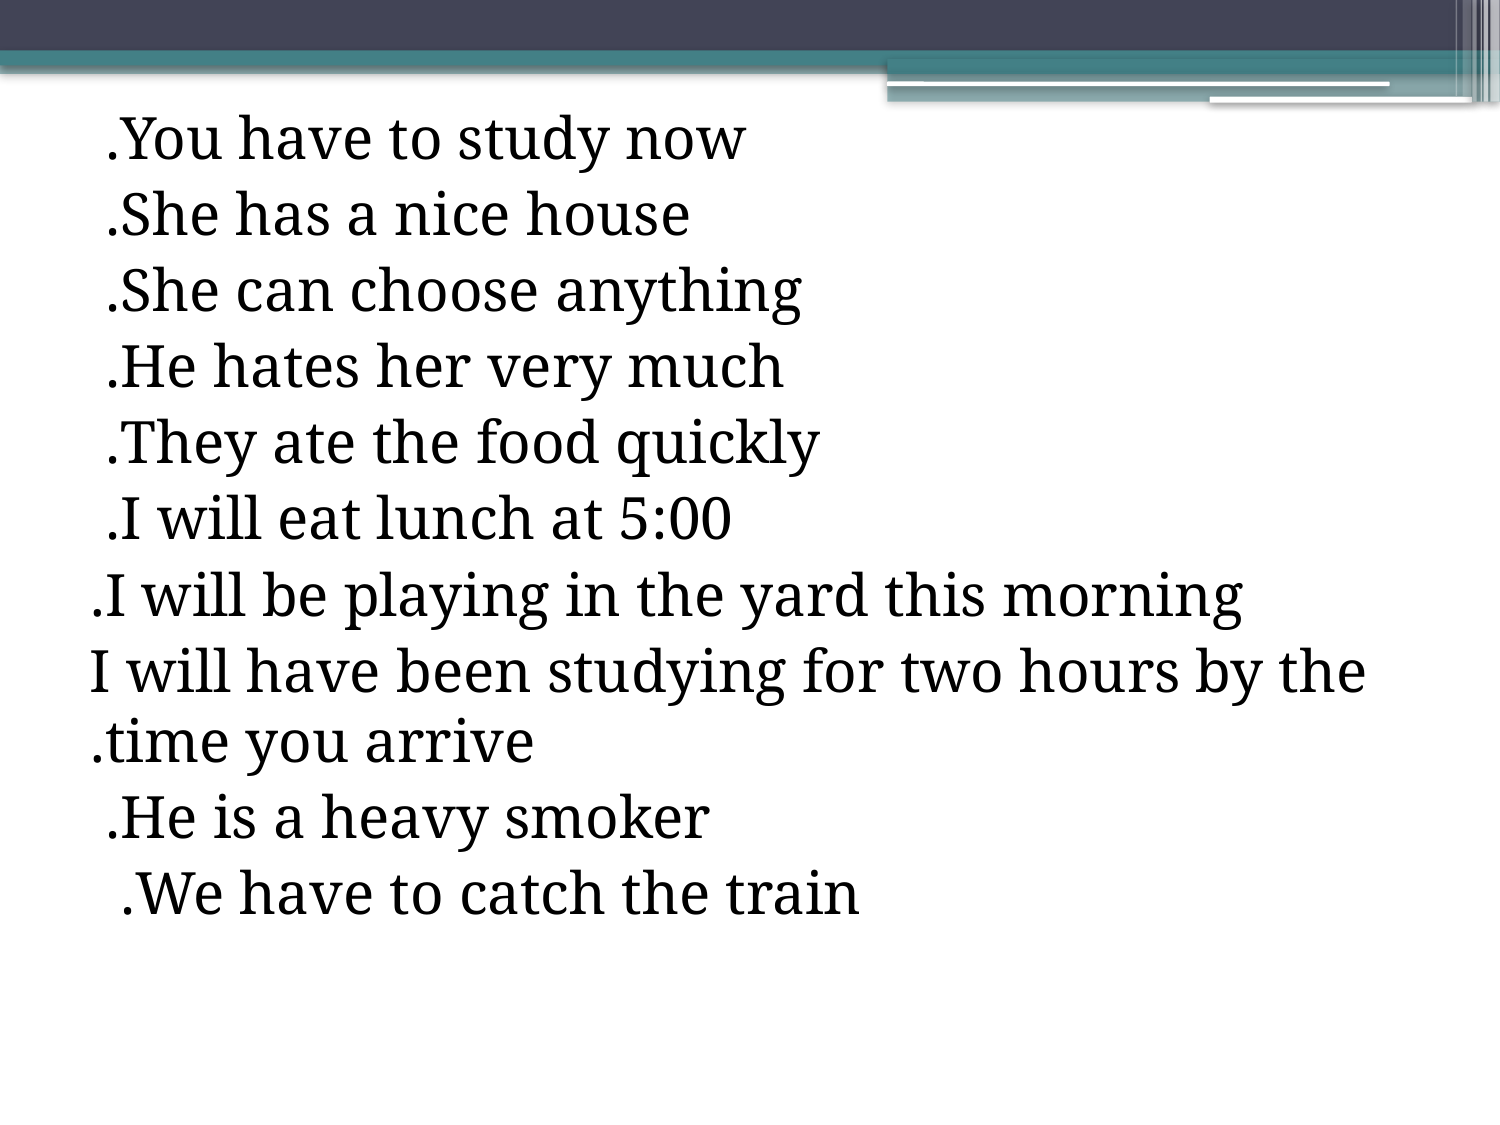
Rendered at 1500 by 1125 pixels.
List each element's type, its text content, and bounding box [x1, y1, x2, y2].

list You have to study now. She has a nice house. She can choose anything. He hates her very much. They ate the food quickly. I will eat lunch at 5:00. I will be playing in the yard this morning. I will have been studying for two hours by the time you arrive. He is a heavy smoker. We have to catch the train. [75, 93, 1425, 1005]
